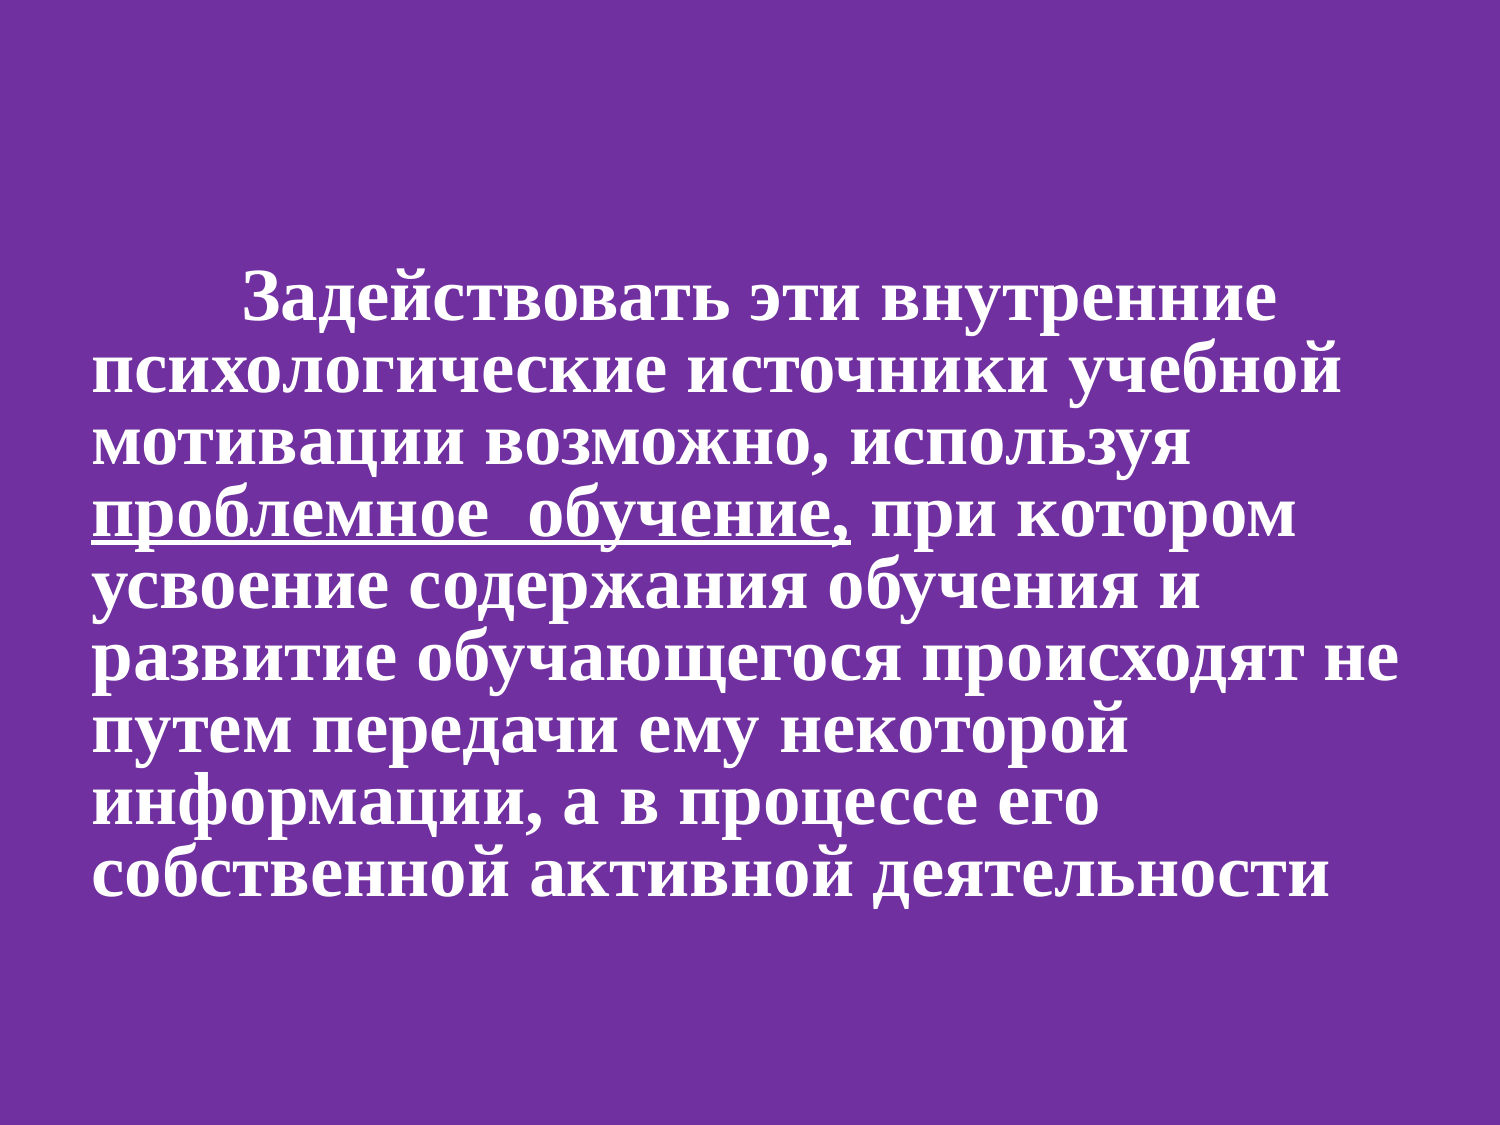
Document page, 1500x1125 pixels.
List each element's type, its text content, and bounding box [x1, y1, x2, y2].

text_box Задействовать эти внутренние психологические источники учебной мотивации возможно, используя проблемное обучение, при котором усвоение содержания обучения и развитие обучающегося происходят не путем передачи ему некоторой информации, а в процессе его собственной активной деятельности [76, 255, 1459, 918]
